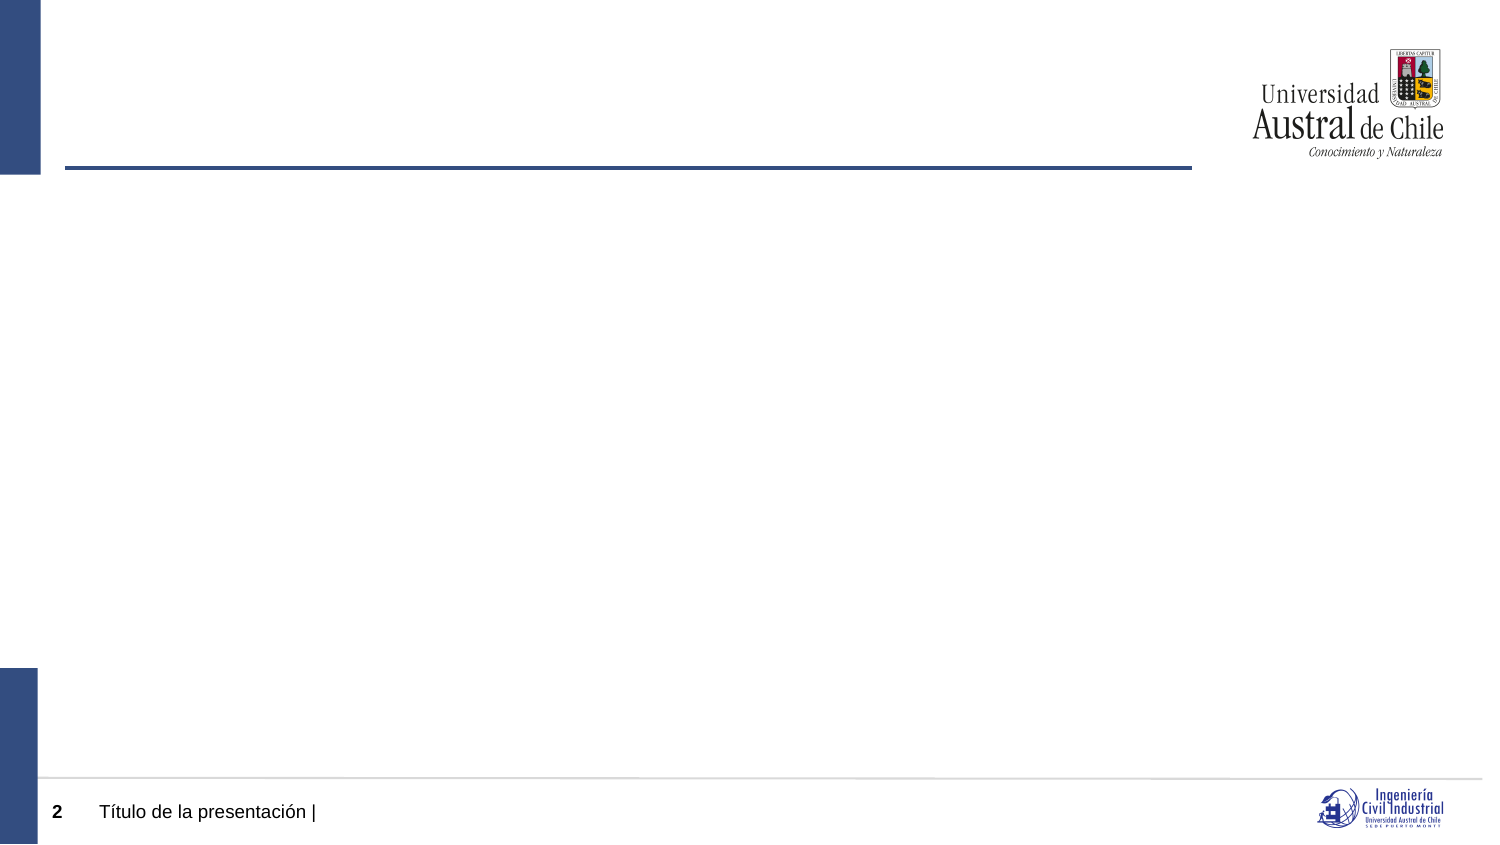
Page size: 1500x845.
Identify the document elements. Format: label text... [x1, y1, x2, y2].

slide_number 2 [52, 778, 106, 844]
picture [1314, 785, 1449, 832]
picture [1236, 31, 1460, 180]
